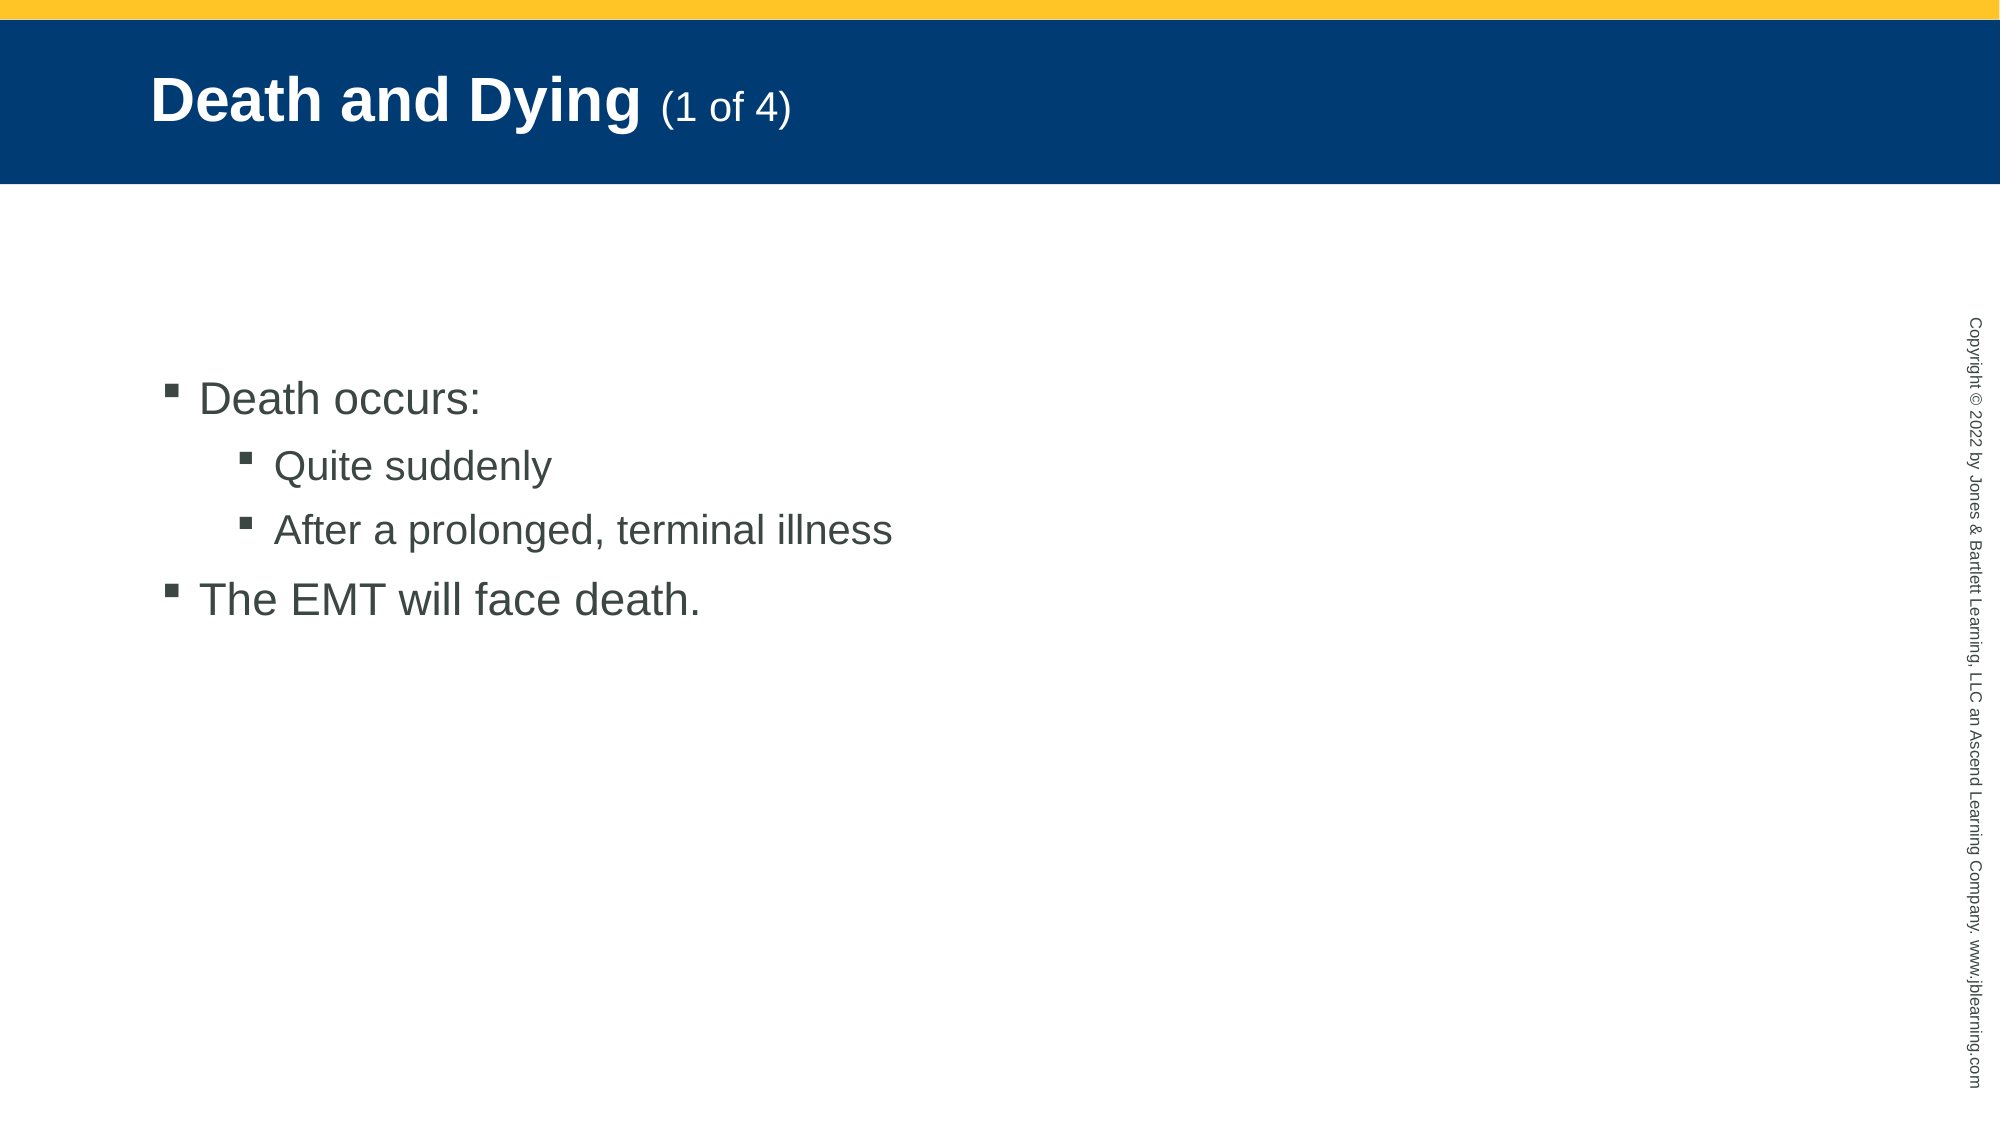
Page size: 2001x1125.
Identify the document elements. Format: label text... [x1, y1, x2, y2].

title Death and Dying (1 of 4) [0, 19, 2000, 185]
list Death occurs: Quite suddenly After a prolonged, terminal illness The EMT will face death. [146, 361, 1859, 1016]
